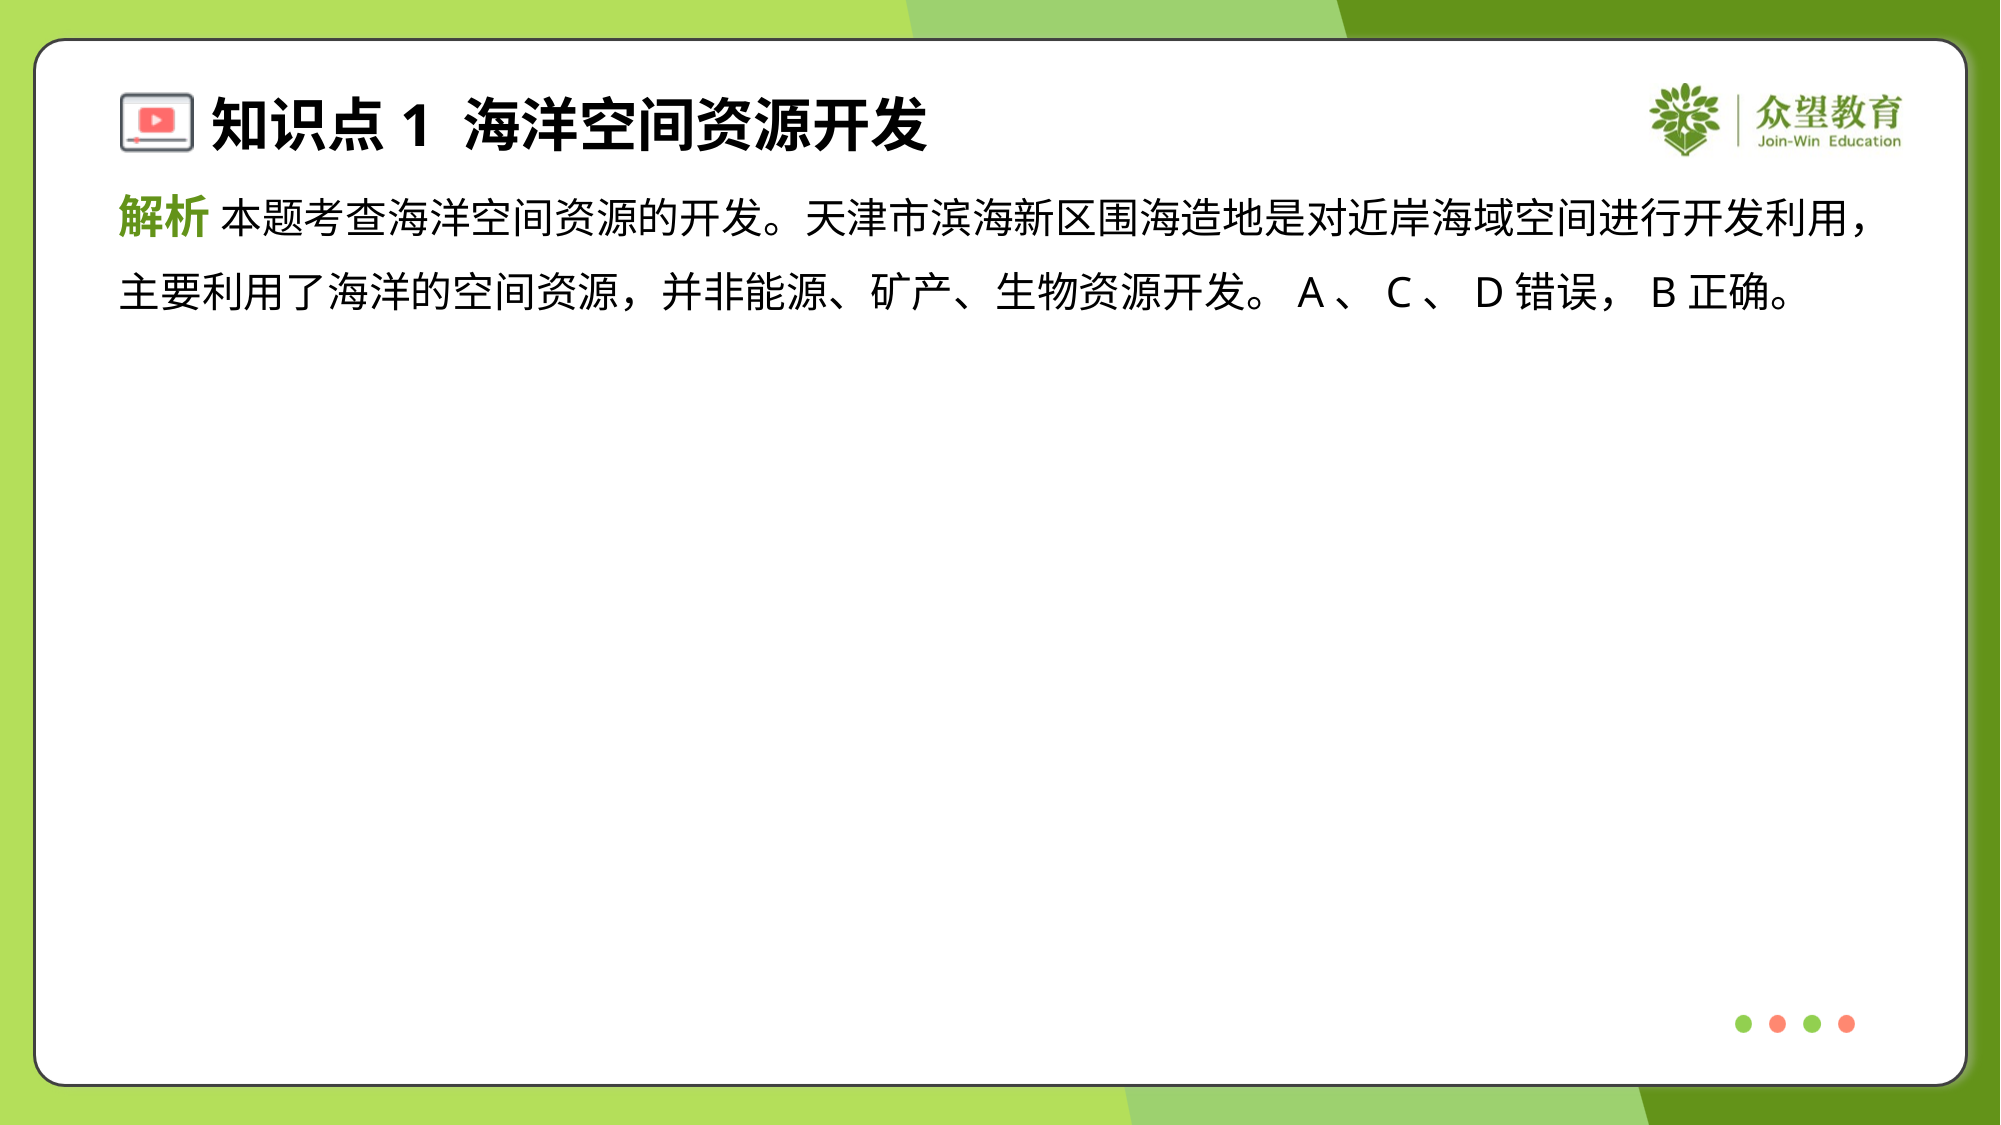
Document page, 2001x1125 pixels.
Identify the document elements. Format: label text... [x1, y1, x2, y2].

text_box 解析 本题考查海洋空间资源的开发。天津市滨海新区围海造地是对近岸海域空间进行开发利用， 主要利用了海洋的空间资源，并非能源、矿产、生物资源开发。A、C、D错误，B正确。 [118, 159, 1883, 309]
picture [0, 0, 2000, 1125]
